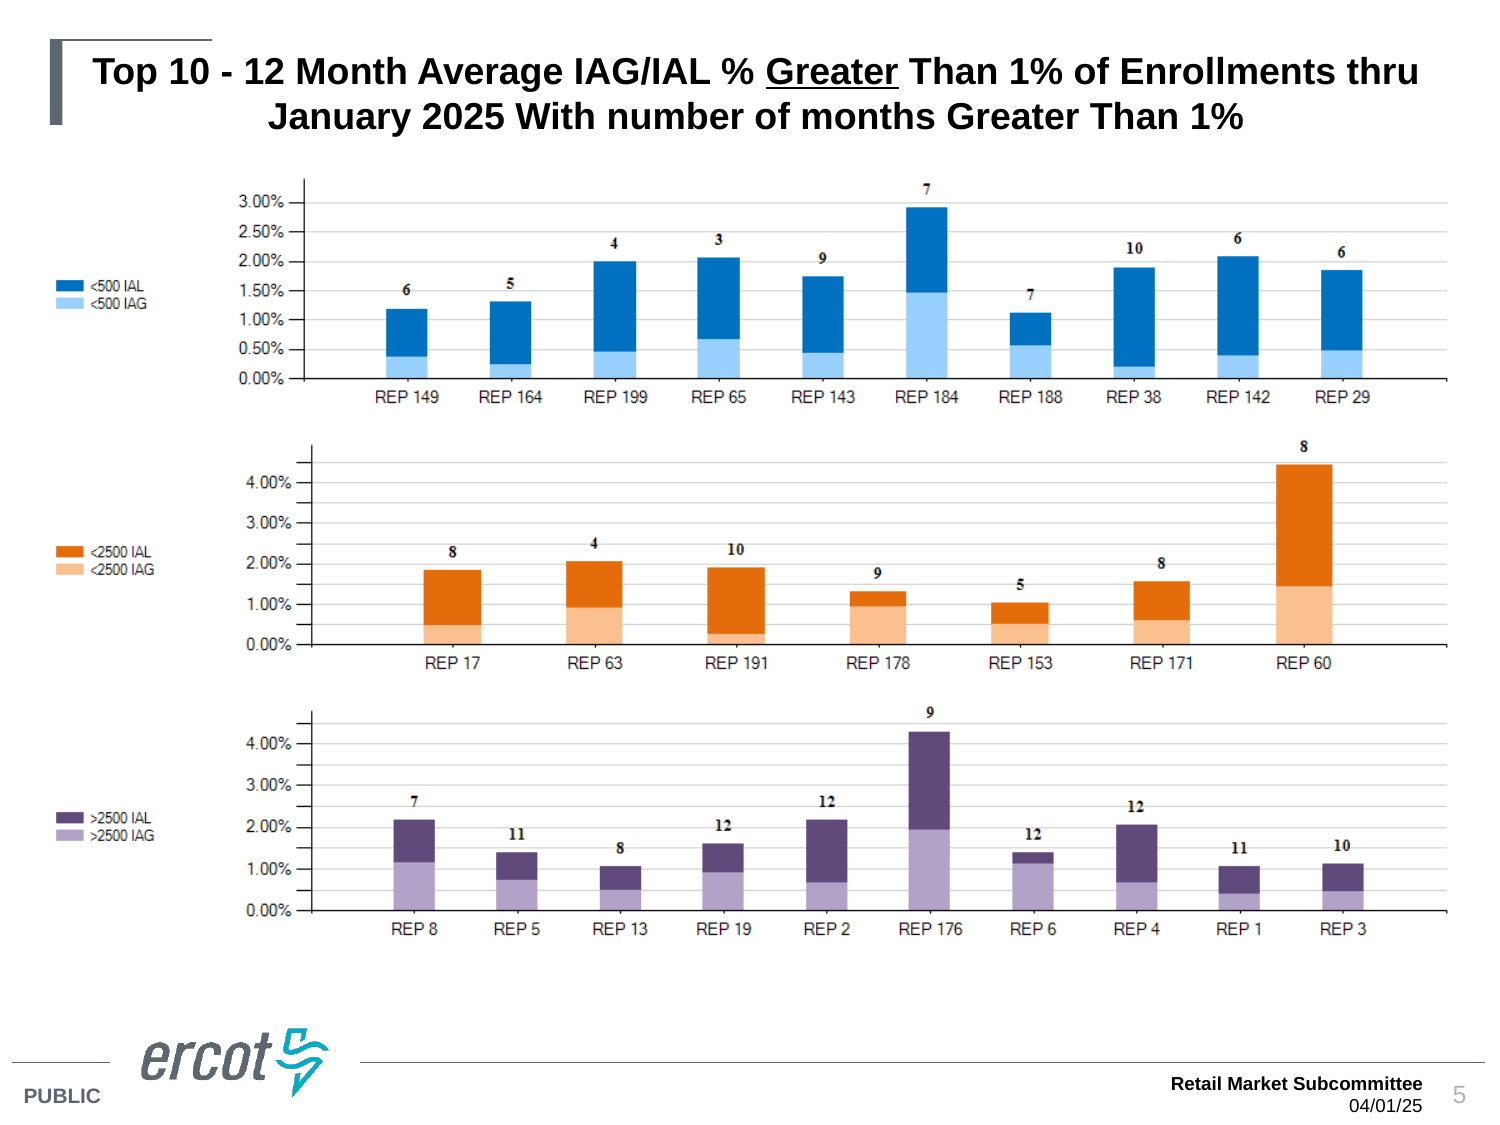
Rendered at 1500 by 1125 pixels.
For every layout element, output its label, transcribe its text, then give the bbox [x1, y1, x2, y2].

picture [137, 1024, 332, 1100]
picture [0, 703, 1500, 954]
picture [0, 171, 1500, 422]
text_box Retail Market Subcommittee 04/01/25 [1124, 1064, 1438, 1125]
picture [0, 437, 1500, 688]
slide_number 5 [1438, 1076, 1475, 1112]
title Top 10 - 12 Month Average IAG/IAL % Greater Than 1% of Enrollments thru January 2025 With number of months Greater Than 1% [62, 39, 1450, 150]
